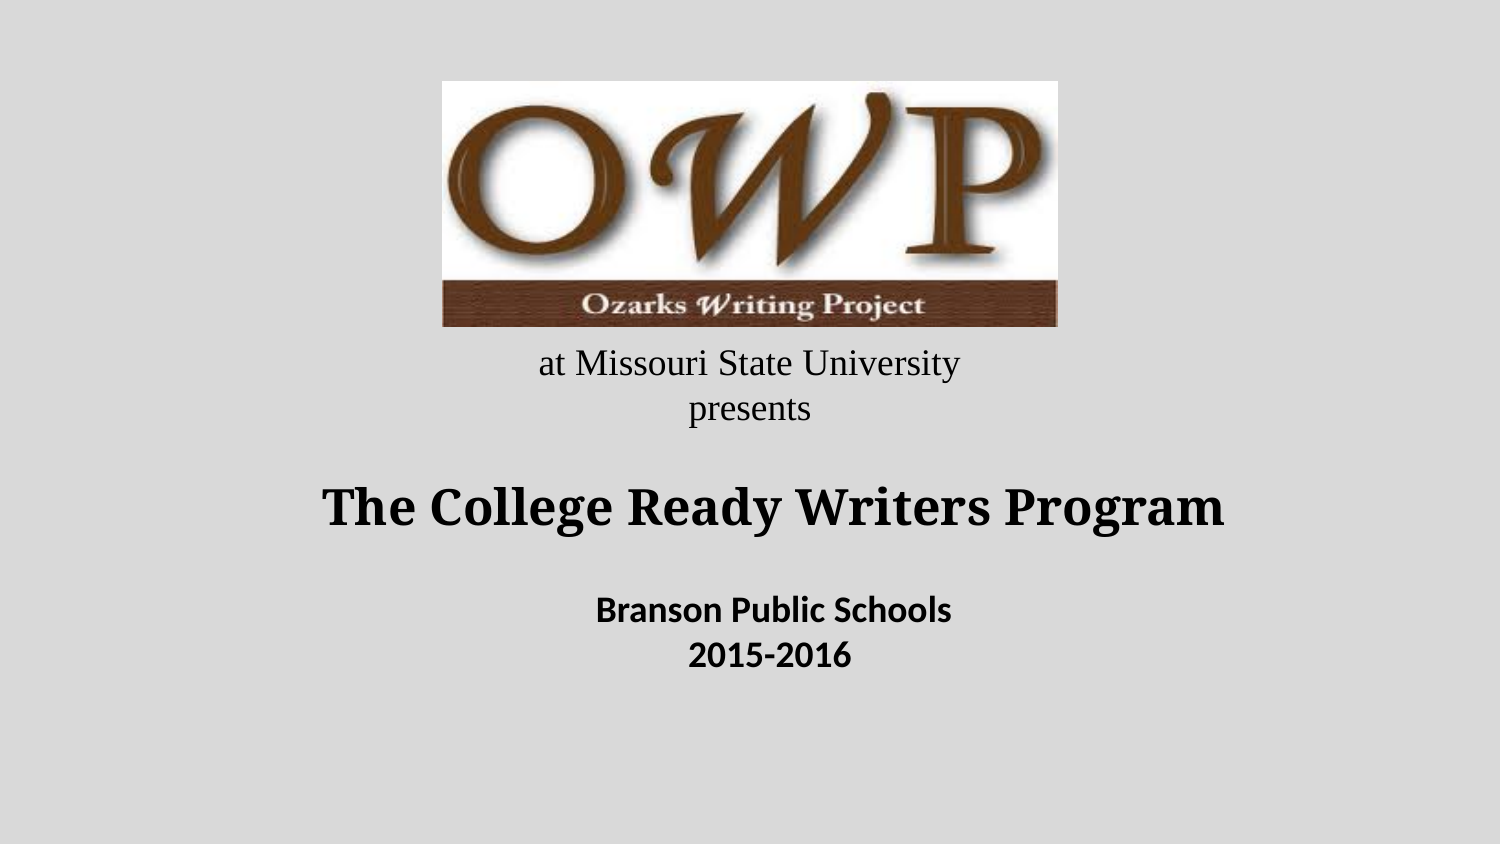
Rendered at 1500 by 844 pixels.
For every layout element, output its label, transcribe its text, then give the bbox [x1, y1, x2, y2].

picture [442, 81, 1058, 327]
text_box at Missouri State University presents [447, 335, 1053, 400]
text_box The College Ready Writers Program Branson Public Schools 2015-2016 [293, 389, 1256, 700]
